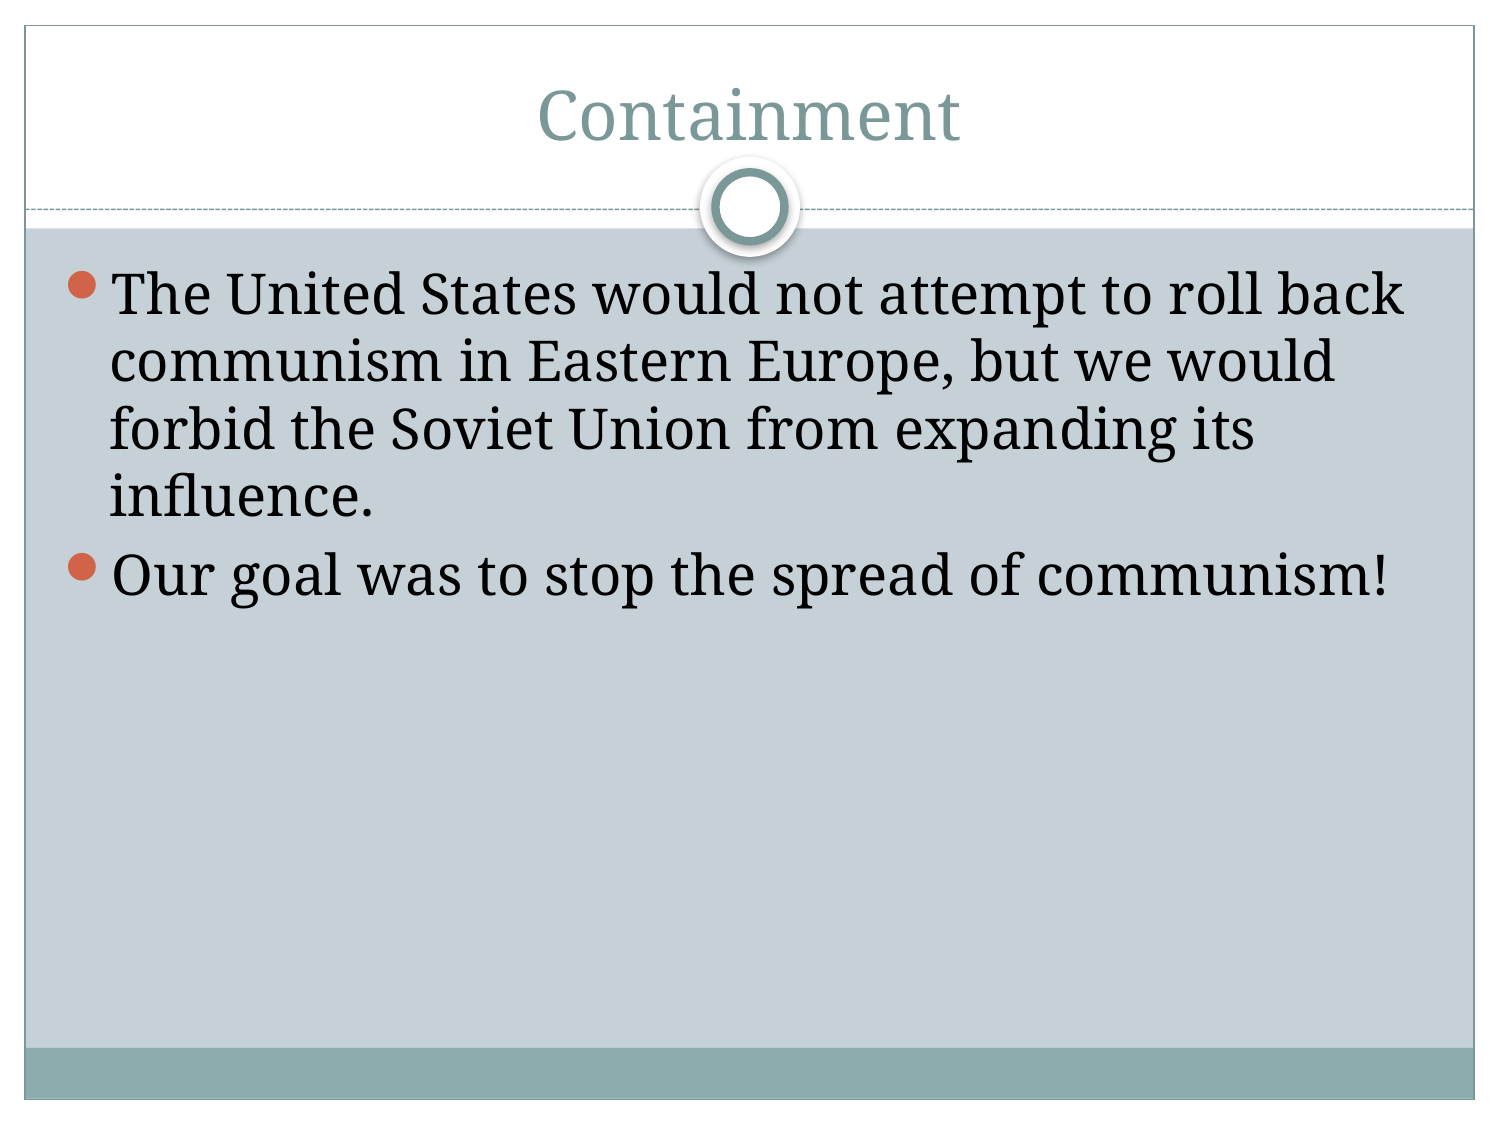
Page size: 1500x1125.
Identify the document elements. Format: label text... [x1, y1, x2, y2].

list The United States would not attempt to roll back communism in Eastern Europe, but we would forbid the Soviet Union from expanding its influence. Our goal was to stop the spread of communism! [49, 250, 1445, 1001]
title Containment [49, 37, 1450, 162]
